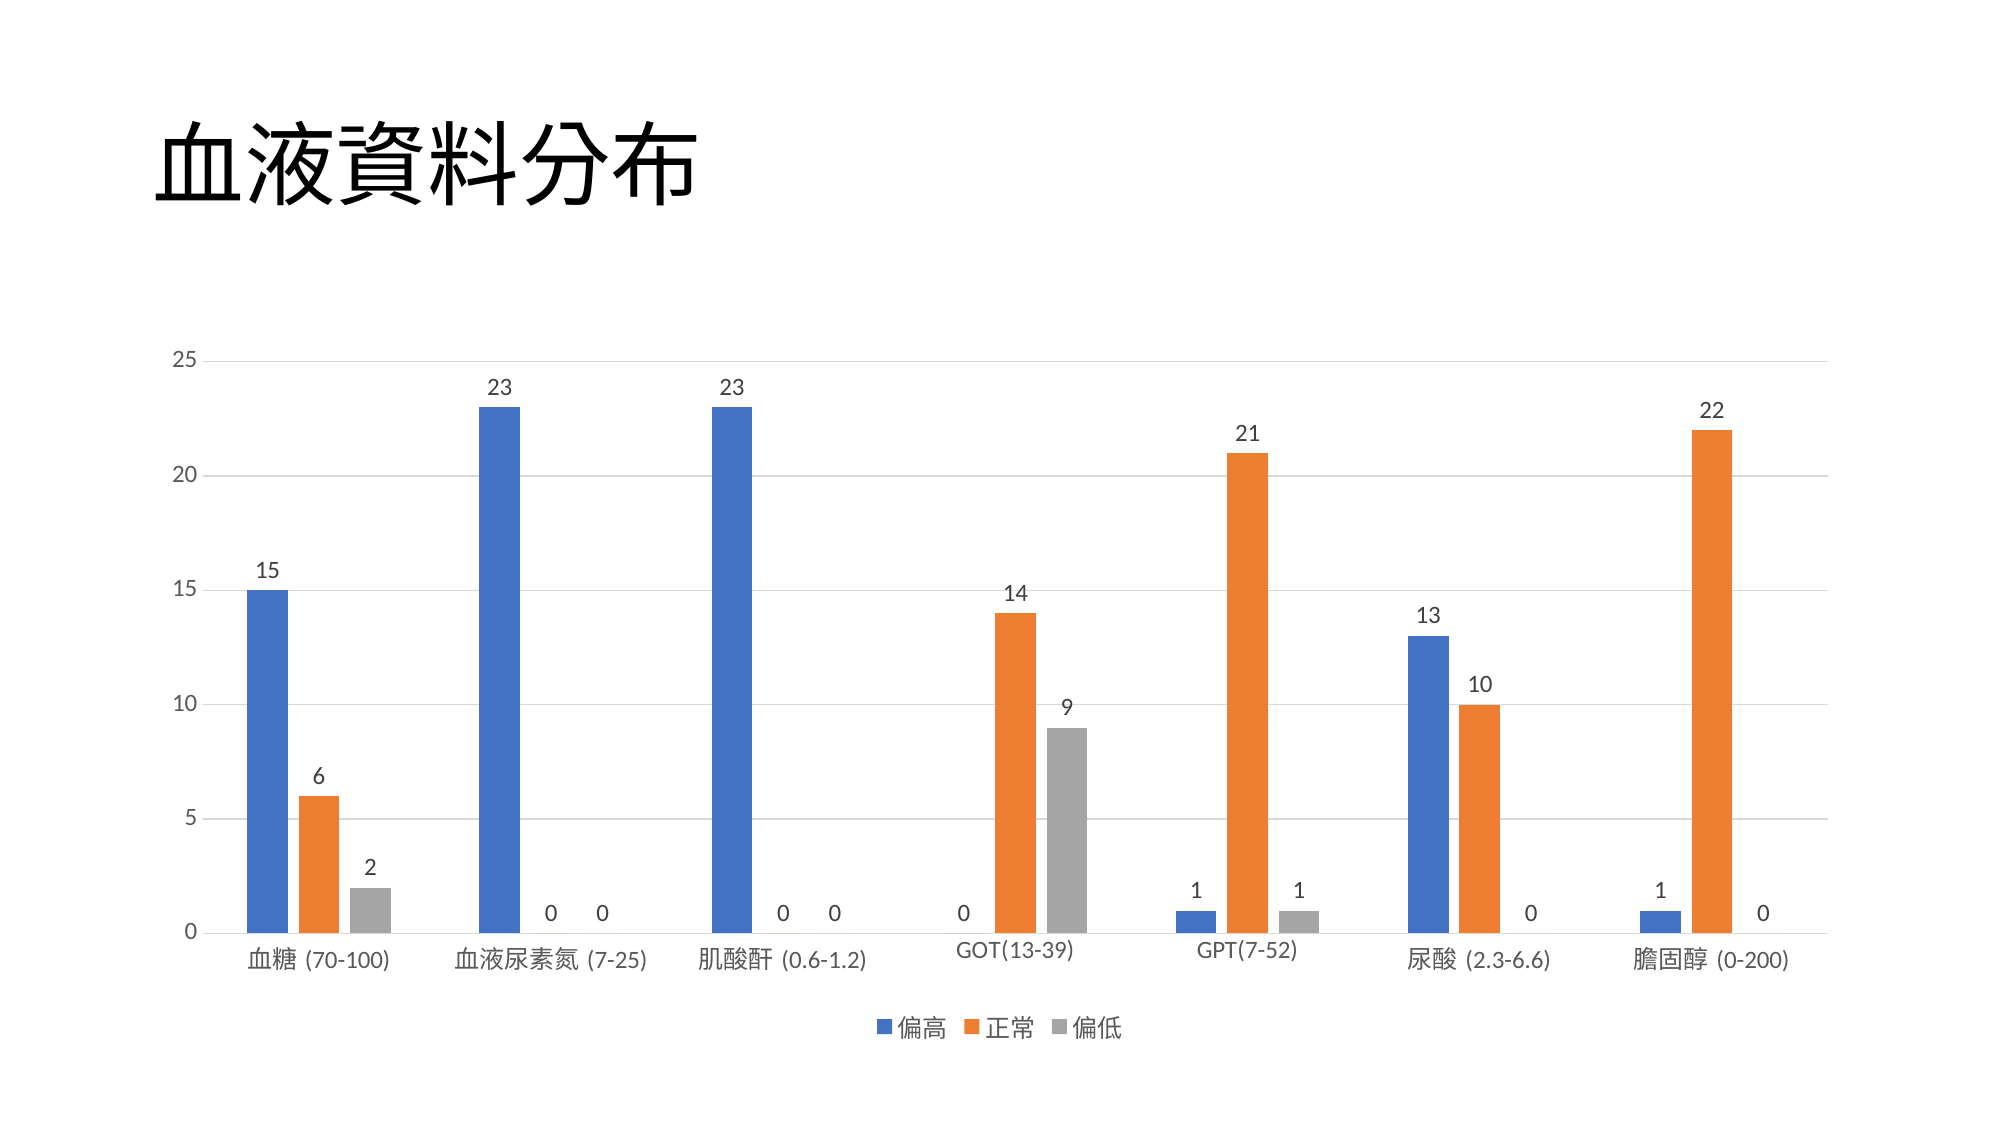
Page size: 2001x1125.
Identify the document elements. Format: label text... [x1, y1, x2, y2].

chart [137, 334, 1863, 1052]
title 血液資料分布 [137, 59, 1863, 278]
